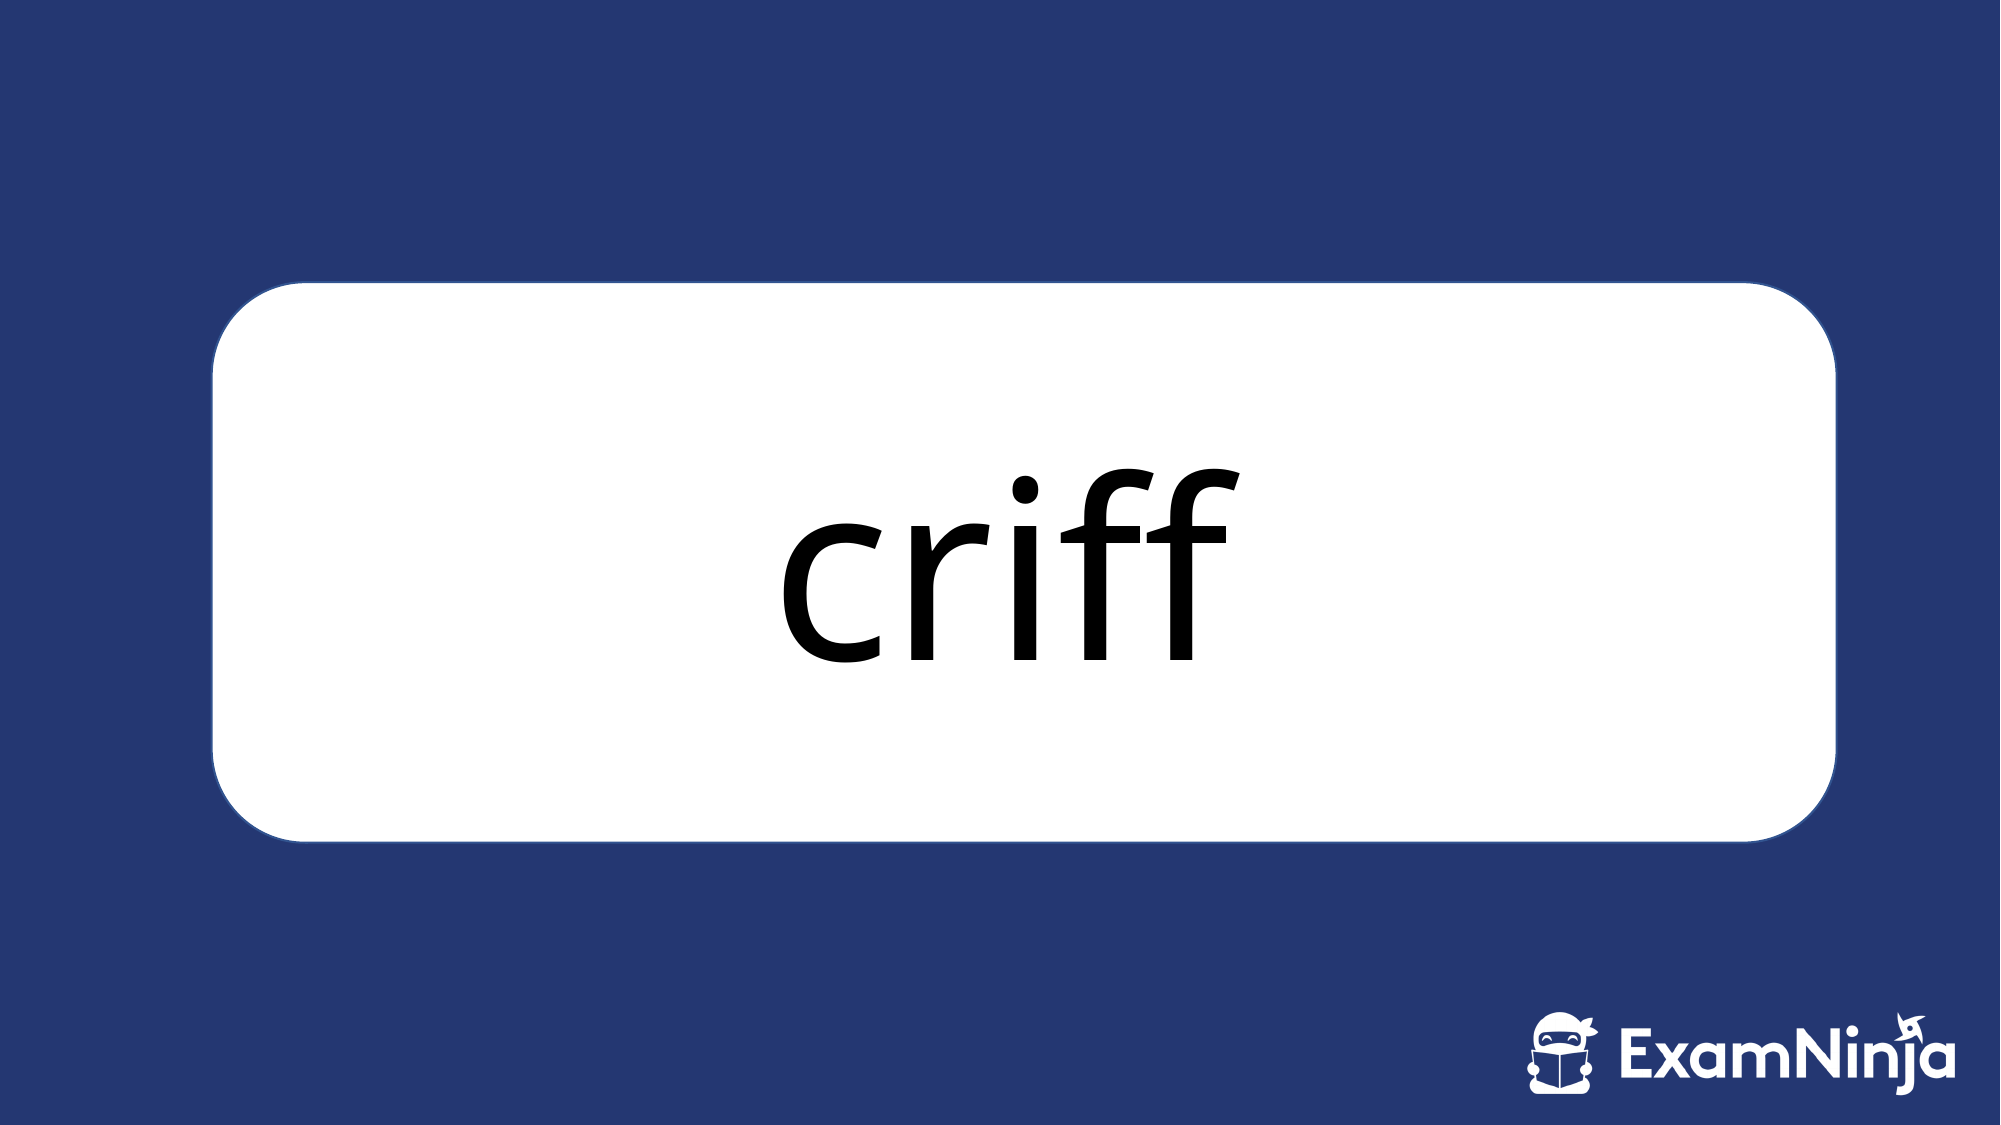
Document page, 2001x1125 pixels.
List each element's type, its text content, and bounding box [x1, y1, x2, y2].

text_box criff [143, 403, 1857, 719]
text_box [210, 719, 1838, 844]
picture [1501, 1003, 1979, 1102]
text_box [210, 281, 1838, 403]
